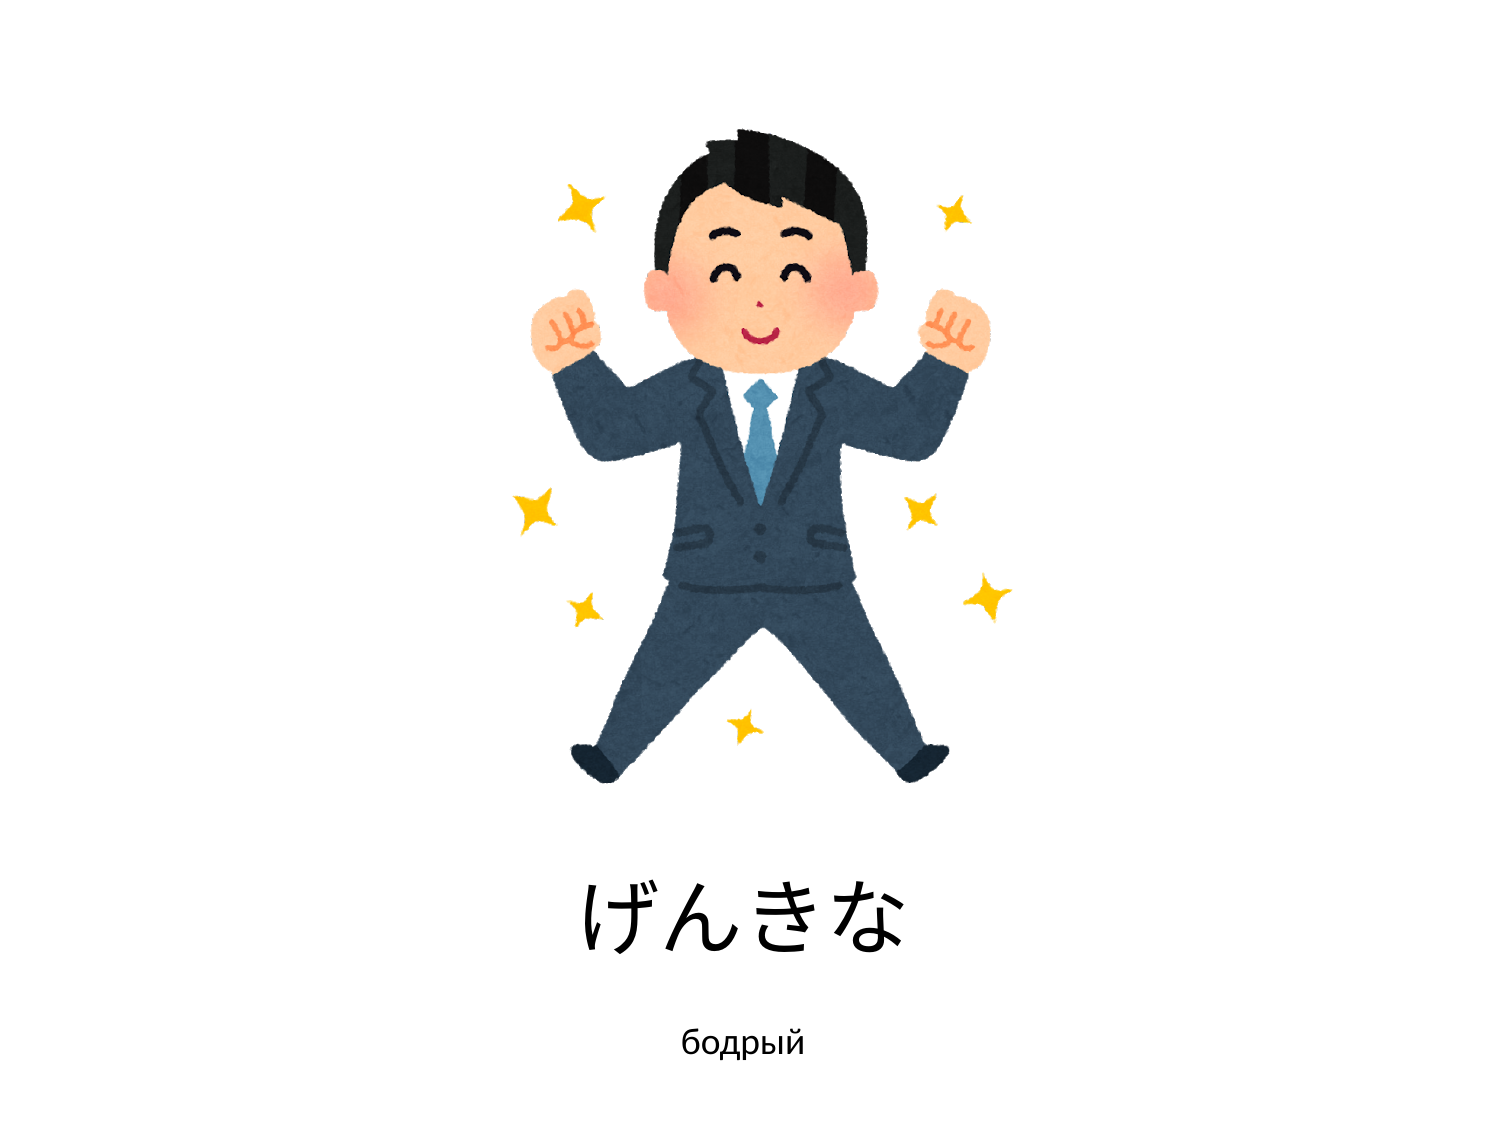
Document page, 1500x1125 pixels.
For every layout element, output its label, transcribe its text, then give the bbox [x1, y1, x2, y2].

text_box бодрый [666, 1009, 821, 1070]
text_box げんきな [448, 857, 1039, 973]
picture [489, 113, 1039, 811]
